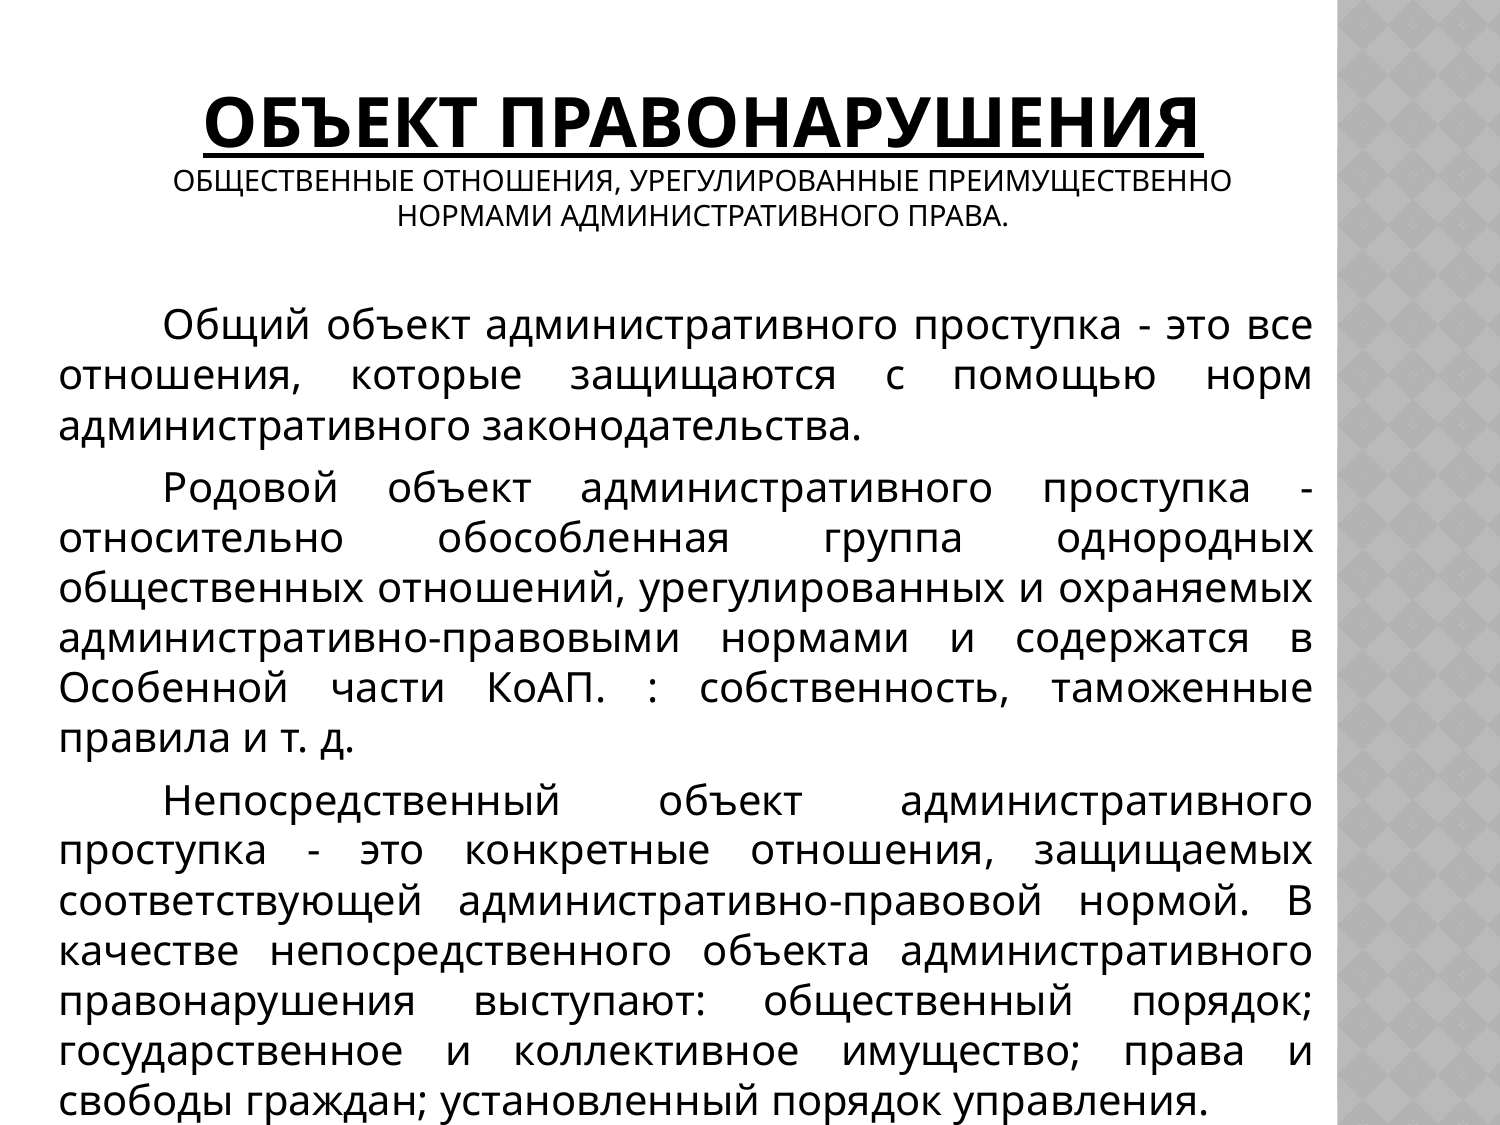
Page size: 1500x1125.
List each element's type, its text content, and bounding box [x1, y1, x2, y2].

title Объект правонарушения общественные отношения, урегулированные преимущественно нормами административного права. [109, 78, 1297, 268]
list Общий объект административного проступка - это все отношения, которые защищаются с помощью норм административного законодательства. Родовой объект административного проступка - относительно обособленная группа однородных общественных отношений, урегулированных и охраняемых административно-правовыми нормами и содержатся в Особенной части КоАП. : собственность, таможенные правила и т. д. Непосредственный объект административного проступка - это конкретные отношения, защищаемых соответствующей административно-правовой нормой. В качестве непосредственного объекта административного правонарушения выступают: общественный порядок; государственное и коллективное имущество; права и свободы граждан; установленный порядок управления. [29, 290, 1329, 1094]
